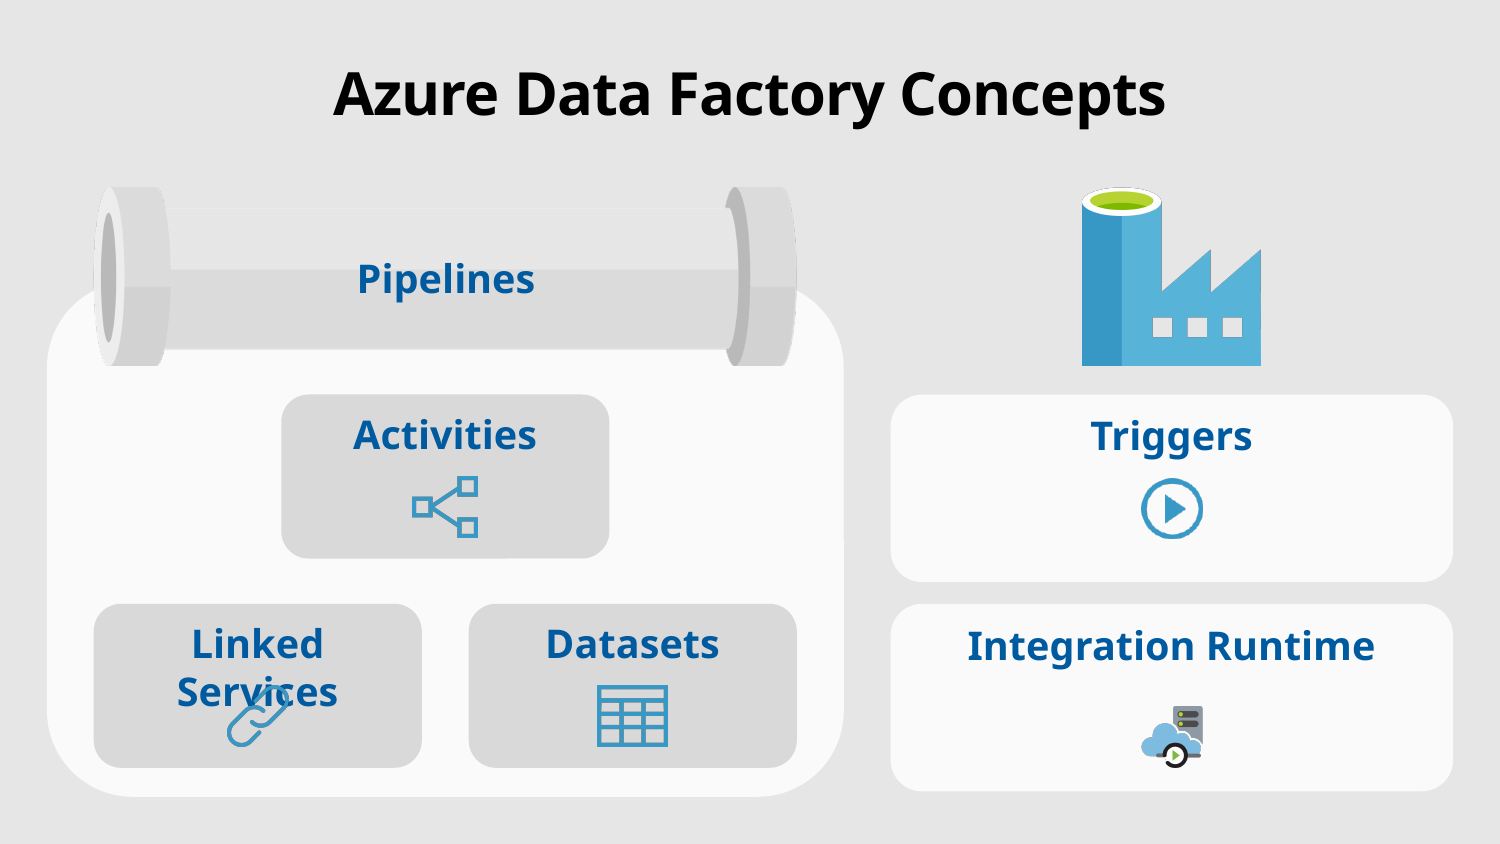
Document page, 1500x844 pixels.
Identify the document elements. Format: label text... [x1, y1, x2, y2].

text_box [93, 603, 423, 769]
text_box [890, 394, 1454, 583]
title Azure Data Factory Concepts [70, 56, 1430, 127]
picture [1082, 187, 1262, 366]
picture [93, 187, 798, 366]
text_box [890, 603, 1454, 792]
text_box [281, 394, 610, 559]
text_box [468, 603, 798, 769]
text_box [46, 290, 845, 798]
